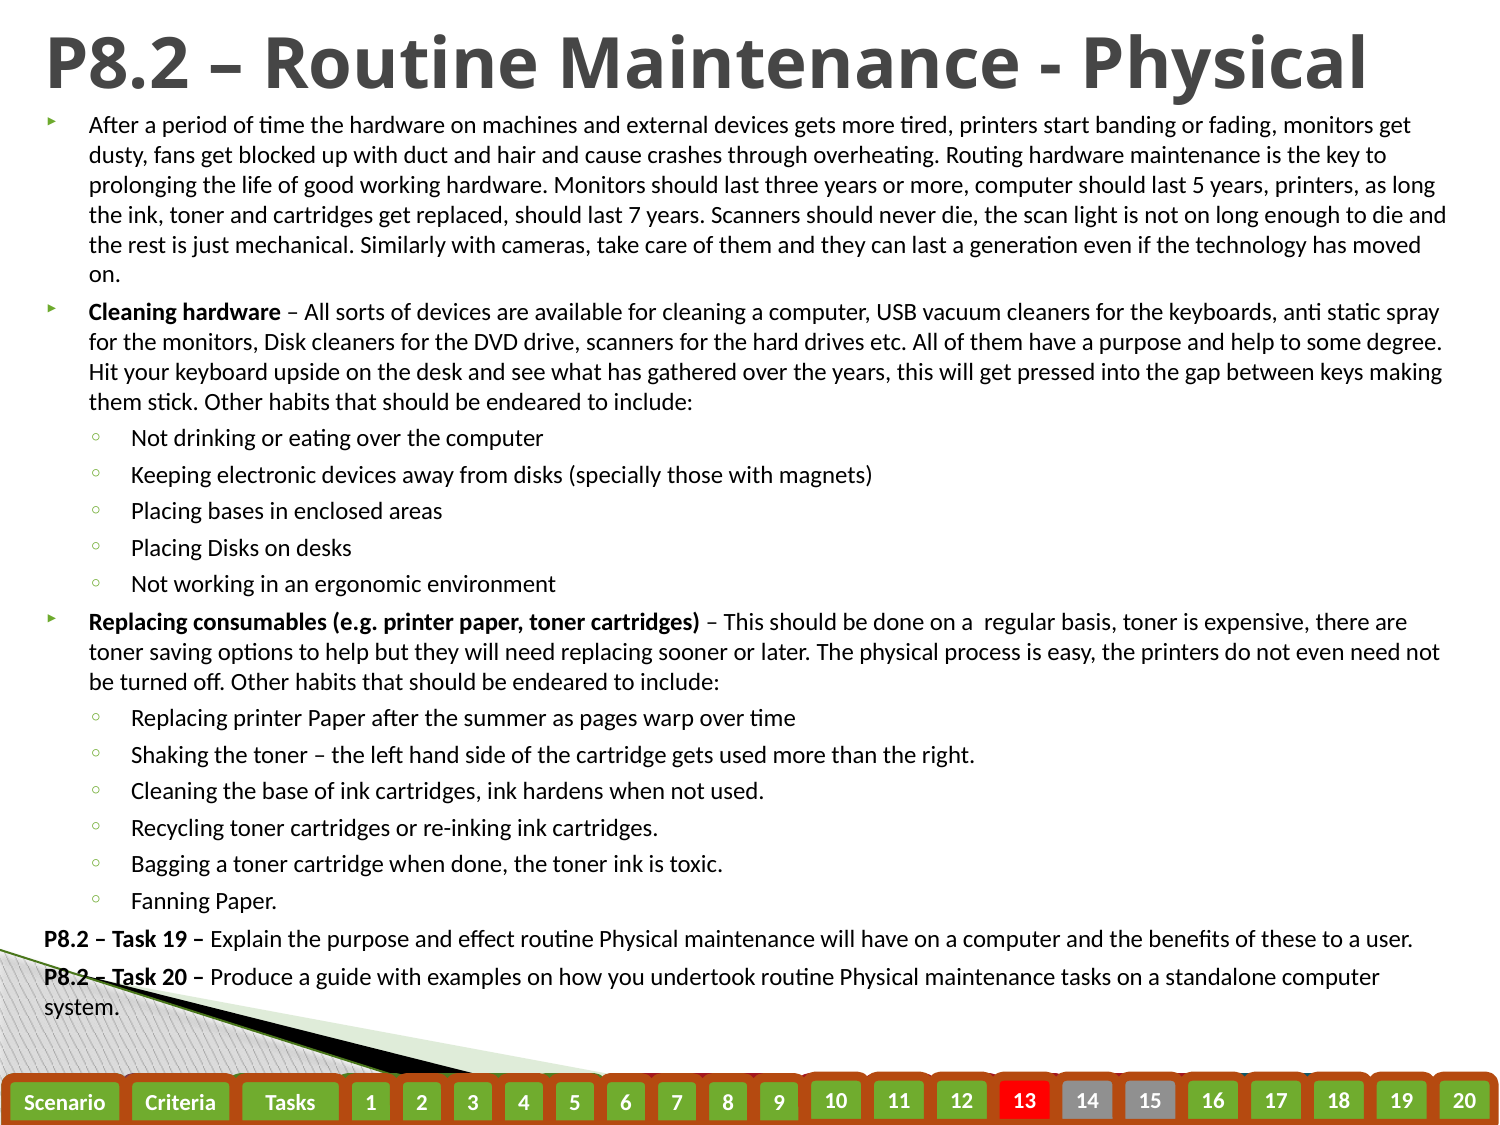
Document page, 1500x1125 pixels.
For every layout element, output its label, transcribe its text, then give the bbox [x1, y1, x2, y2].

list After a period of time the hardware on machines and external devices gets more tired, printers start banding or fading, monitors get dusty, fans get blocked up with duct and hair and cause crashes through overheating. Routing hardware maintenance is the key to prolonging the life of good working hardware. Monitors should last three years or more, computer should last 5 years, printers, as long the ink, toner and cartridges get replaced, should last 7 years. Scanners should never die, the scan light is not on long enough to die and the rest is just mechanical. Similarly with cameras, take care of them and they can last a generation even if the technology has moved on. Cleaning hardware – All sorts of devices are available for cleaning a computer, USB vacuum cleaners for the keyboards, anti static spray for the monitors, Disk cleaners for the DVD drive, scanners for the hard drives etc. All of them have a purpose and help to some degree. Hit your keyboard upside on the desk and see what has gathered over the years, this will get pressed into the gap between keys making them stick. Other habits that should be endeared to include: Not drinking or eating over the computer Keeping electronic devices away from disks (specially those with magnets) Placing bases in enclosed areas Placing Disks on desks Not working in an ergonomic environment Replacing consumables (e.g. printer paper, toner cartridges) – This should be done on a regular basis, toner is expensive, there are toner saving options to help but they will need replacing sooner or later. The physical process is easy, the printers do not even need not be turned off. Other habits that should be endeared to include: Replacing printer Paper after the summer as pages warp over time Shaking the toner – the left hand side of the cartridge gets used more than the right. Cleaning the base of ink cartridges, ink hardens when not used. Recycling toner cartridges or re-inking ink cartridges. Bagging a toner cartridge when done, the toner ink is toxic. Fanning Paper. P8.2 – Task 19 – Explain the purpose and effect routine Physical maintenance will have on a computer and the benefits of these to a user. P8.2 – Task 20 – Produce a guide with examples on how you undertook routine Physical maintenance tasks on a standalone computer system. [29, 101, 1471, 1047]
title P8.2 – Routine Maintenance - Physical [29, 30, 1463, 90]
